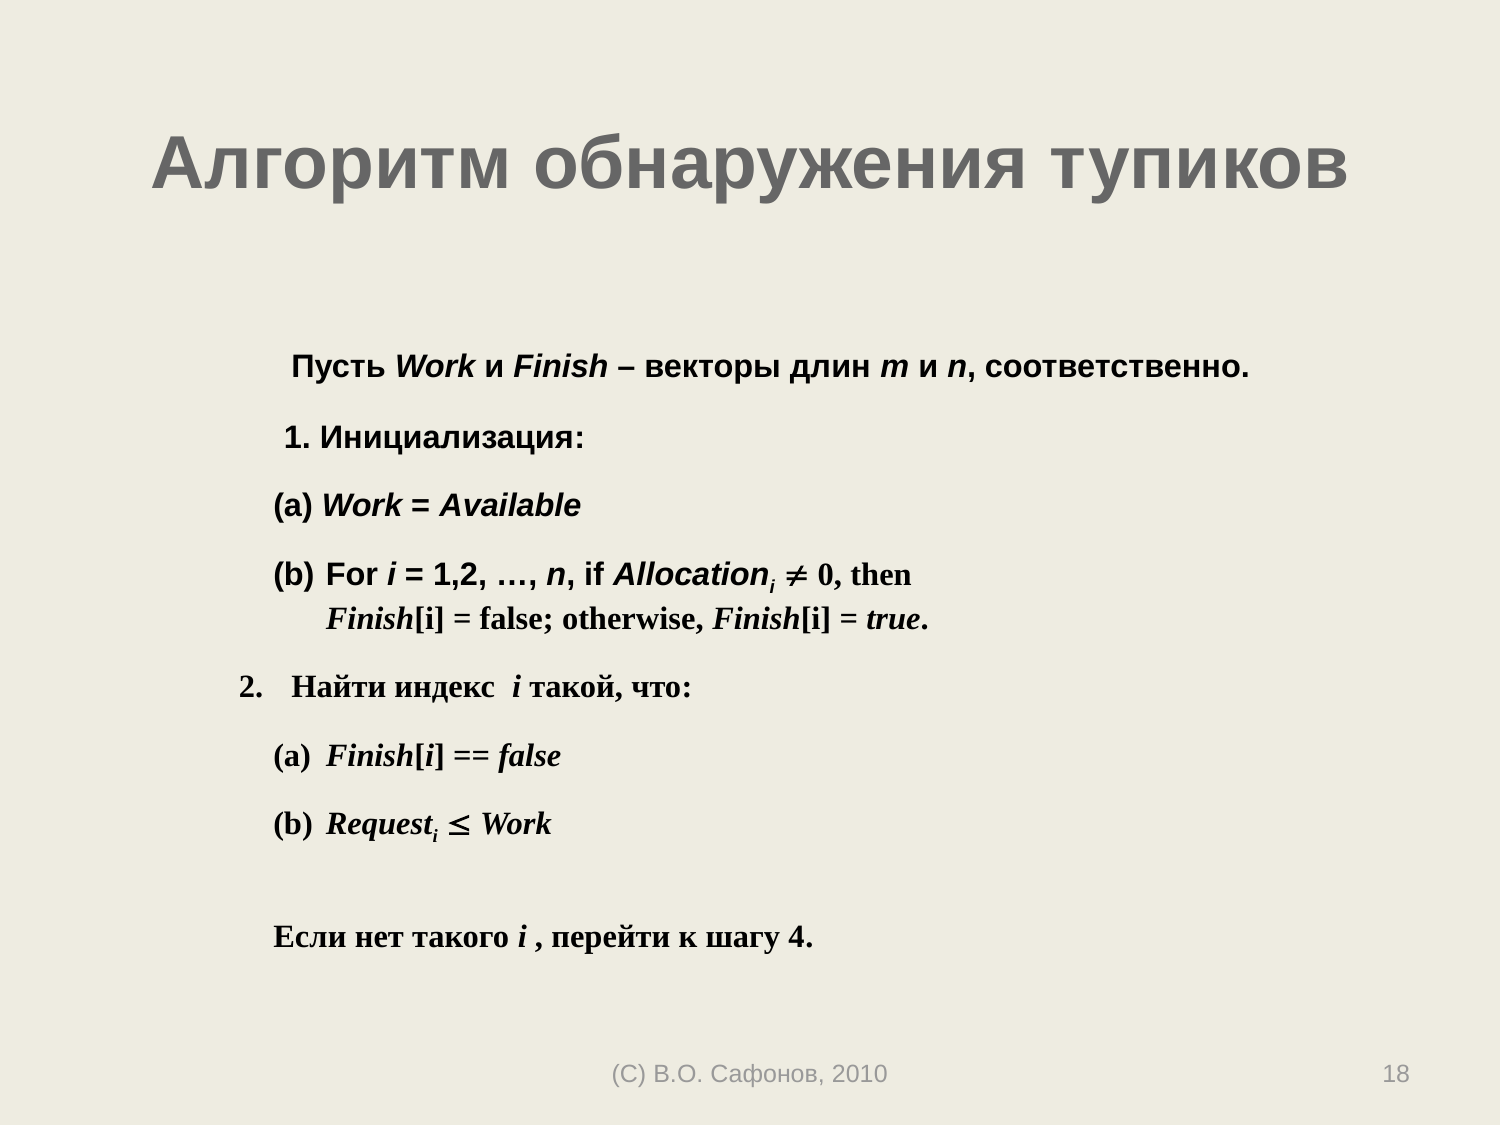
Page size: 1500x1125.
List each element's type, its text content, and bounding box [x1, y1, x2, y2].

text_box (C) В.О. Сафонов, 2010 [512, 1042, 988, 1103]
title Алгоритм обнаружения тупиков [74, 49, 1426, 268]
list Пусть Work и Finish – векторы длин m и n, соответственно. 1. Инициализация: (a) Work = Available (b) For i = 1,2, …, n, if Allocationi  0, then Finish[i] = false; otherwise, Finish[i] = true. 2. Найти индекс i такой, что: (a) Finish[i] == false (b) Requesti  Work Если нет такого i , перейти к шагу 4. [223, 324, 1276, 1005]
text_box 18 [1074, 1042, 1425, 1103]
